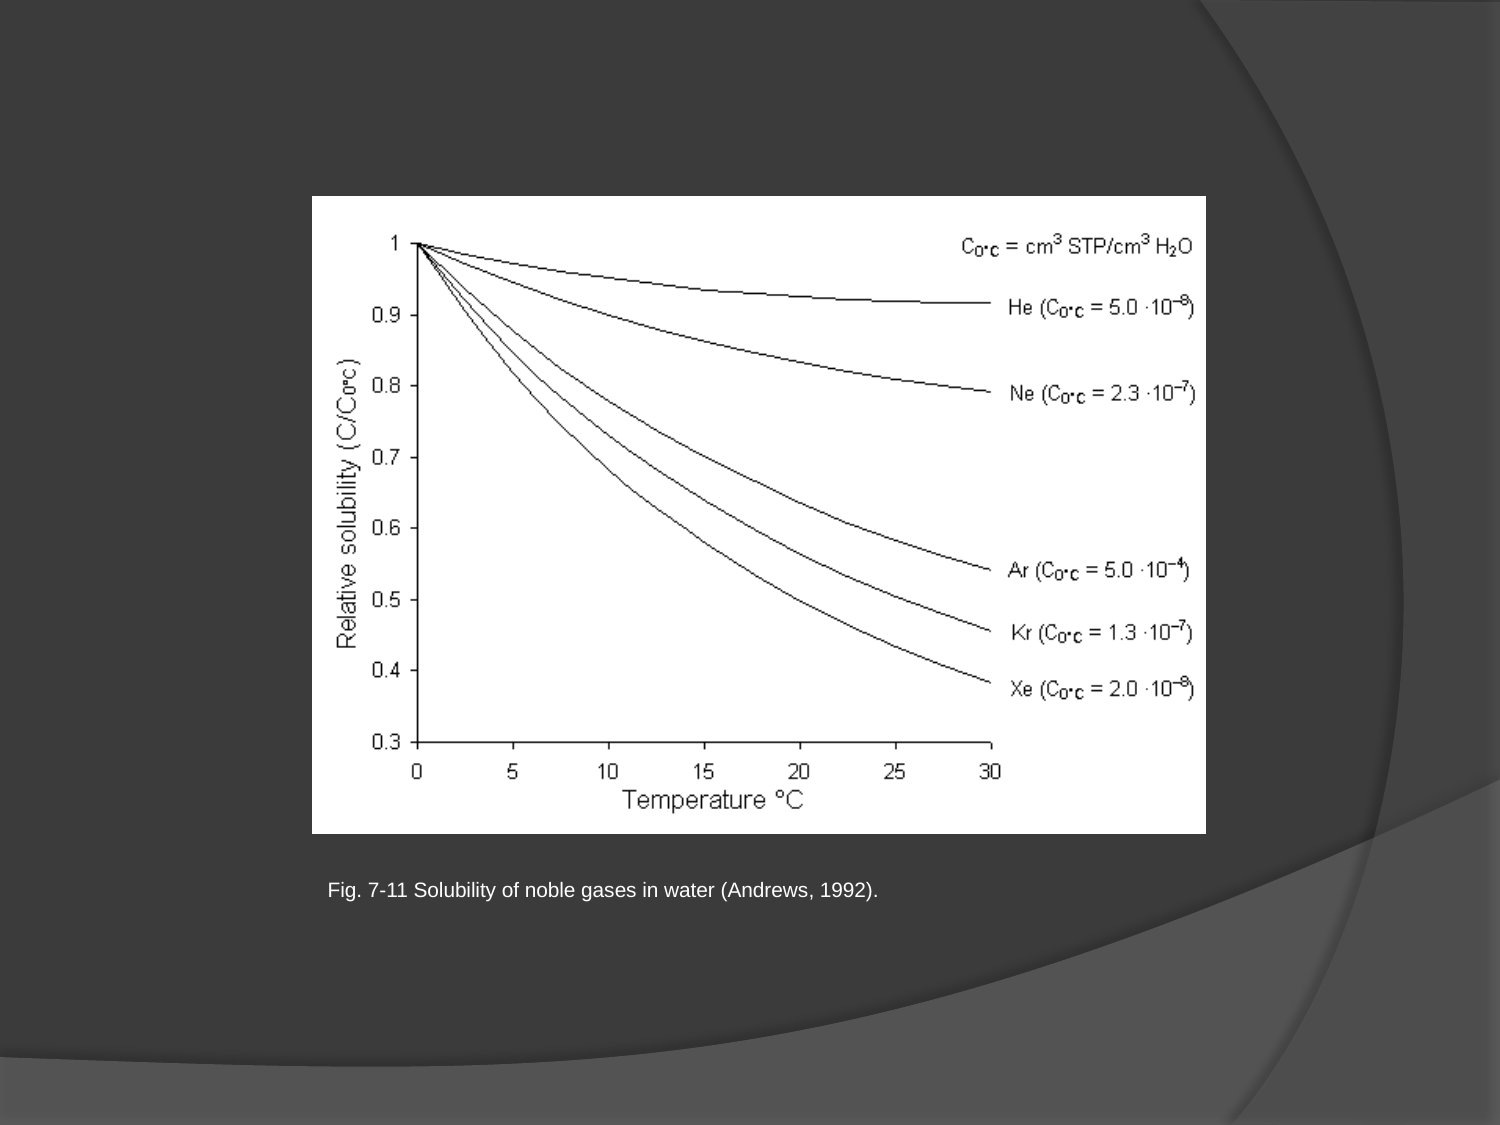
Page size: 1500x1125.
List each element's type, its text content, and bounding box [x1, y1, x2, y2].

text_box Fig. 7-11 Solubility of noble gases in water (Andrews, 1992). [312, 869, 1063, 910]
picture [312, 196, 1206, 835]
